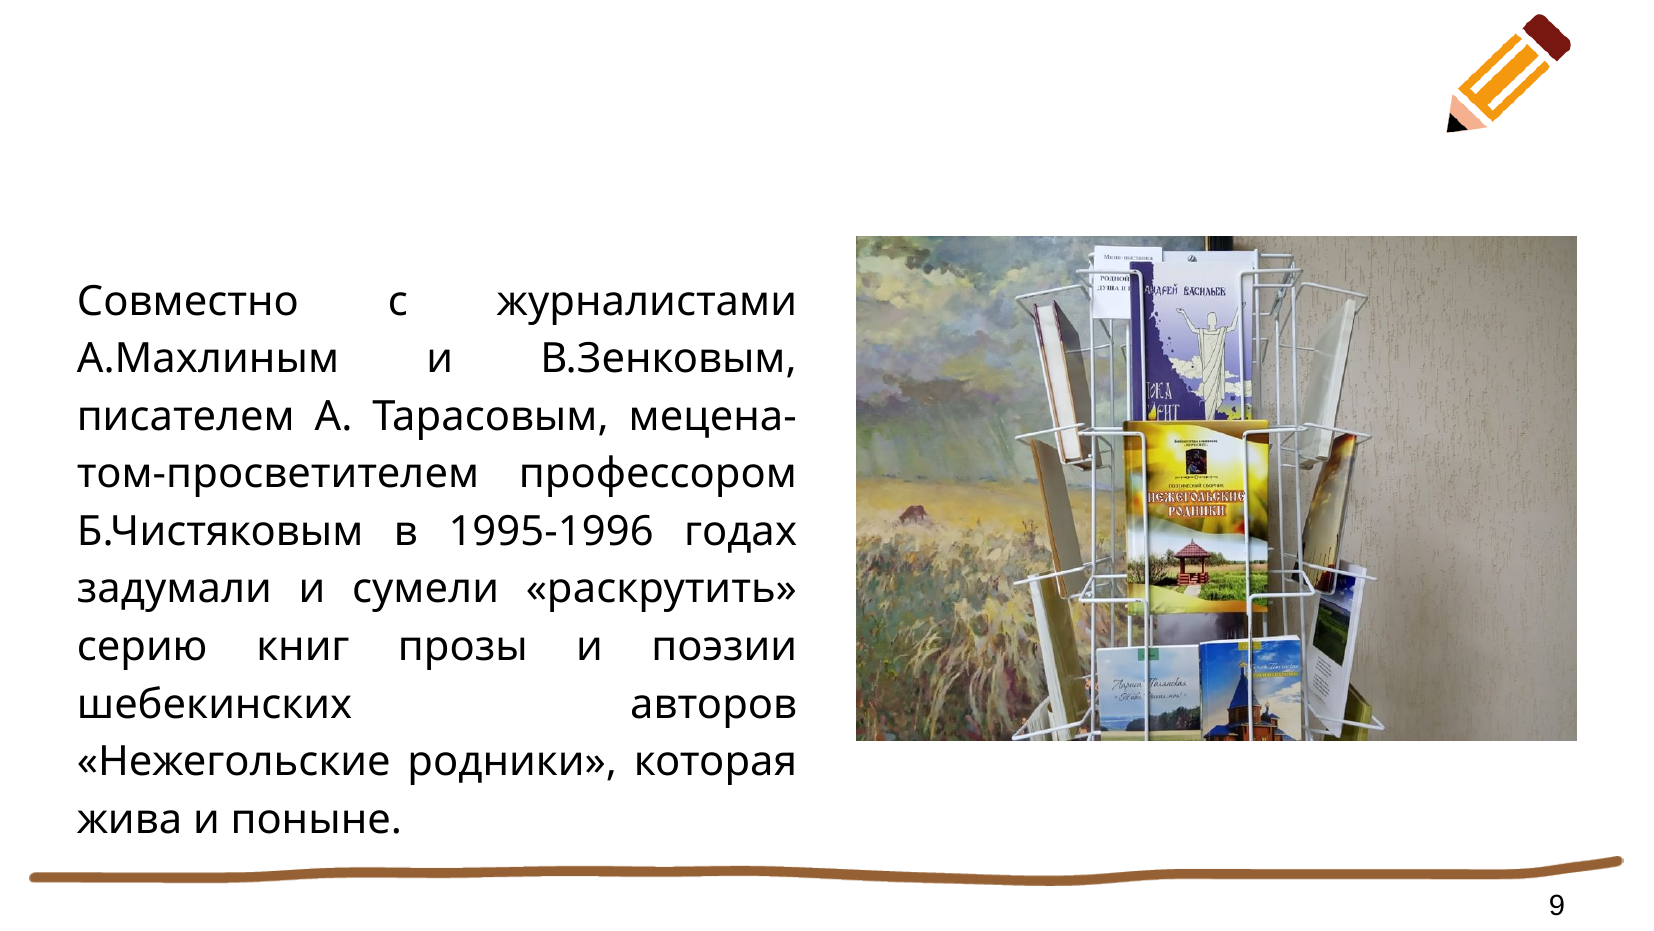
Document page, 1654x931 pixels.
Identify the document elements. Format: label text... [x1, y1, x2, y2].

picture [798, 856, 1624, 886]
picture [856, 235, 1577, 741]
picture [29, 856, 76, 886]
picture [1446, 14, 1571, 133]
list Совместно с журналистами А.Махлиным и В.Зенковым, писателем А. Тарасовым, мецена- том-просветителем профессором Б.Чистяковым в 1995-1996 годах задумали и сумели «раскрутить» серию книг прозы и поэзии шебекинских авторов «Нежегольские родники», которая жива и поныне. [76, 265, 798, 916]
slide_number 9 [1181, 885, 1565, 931]
